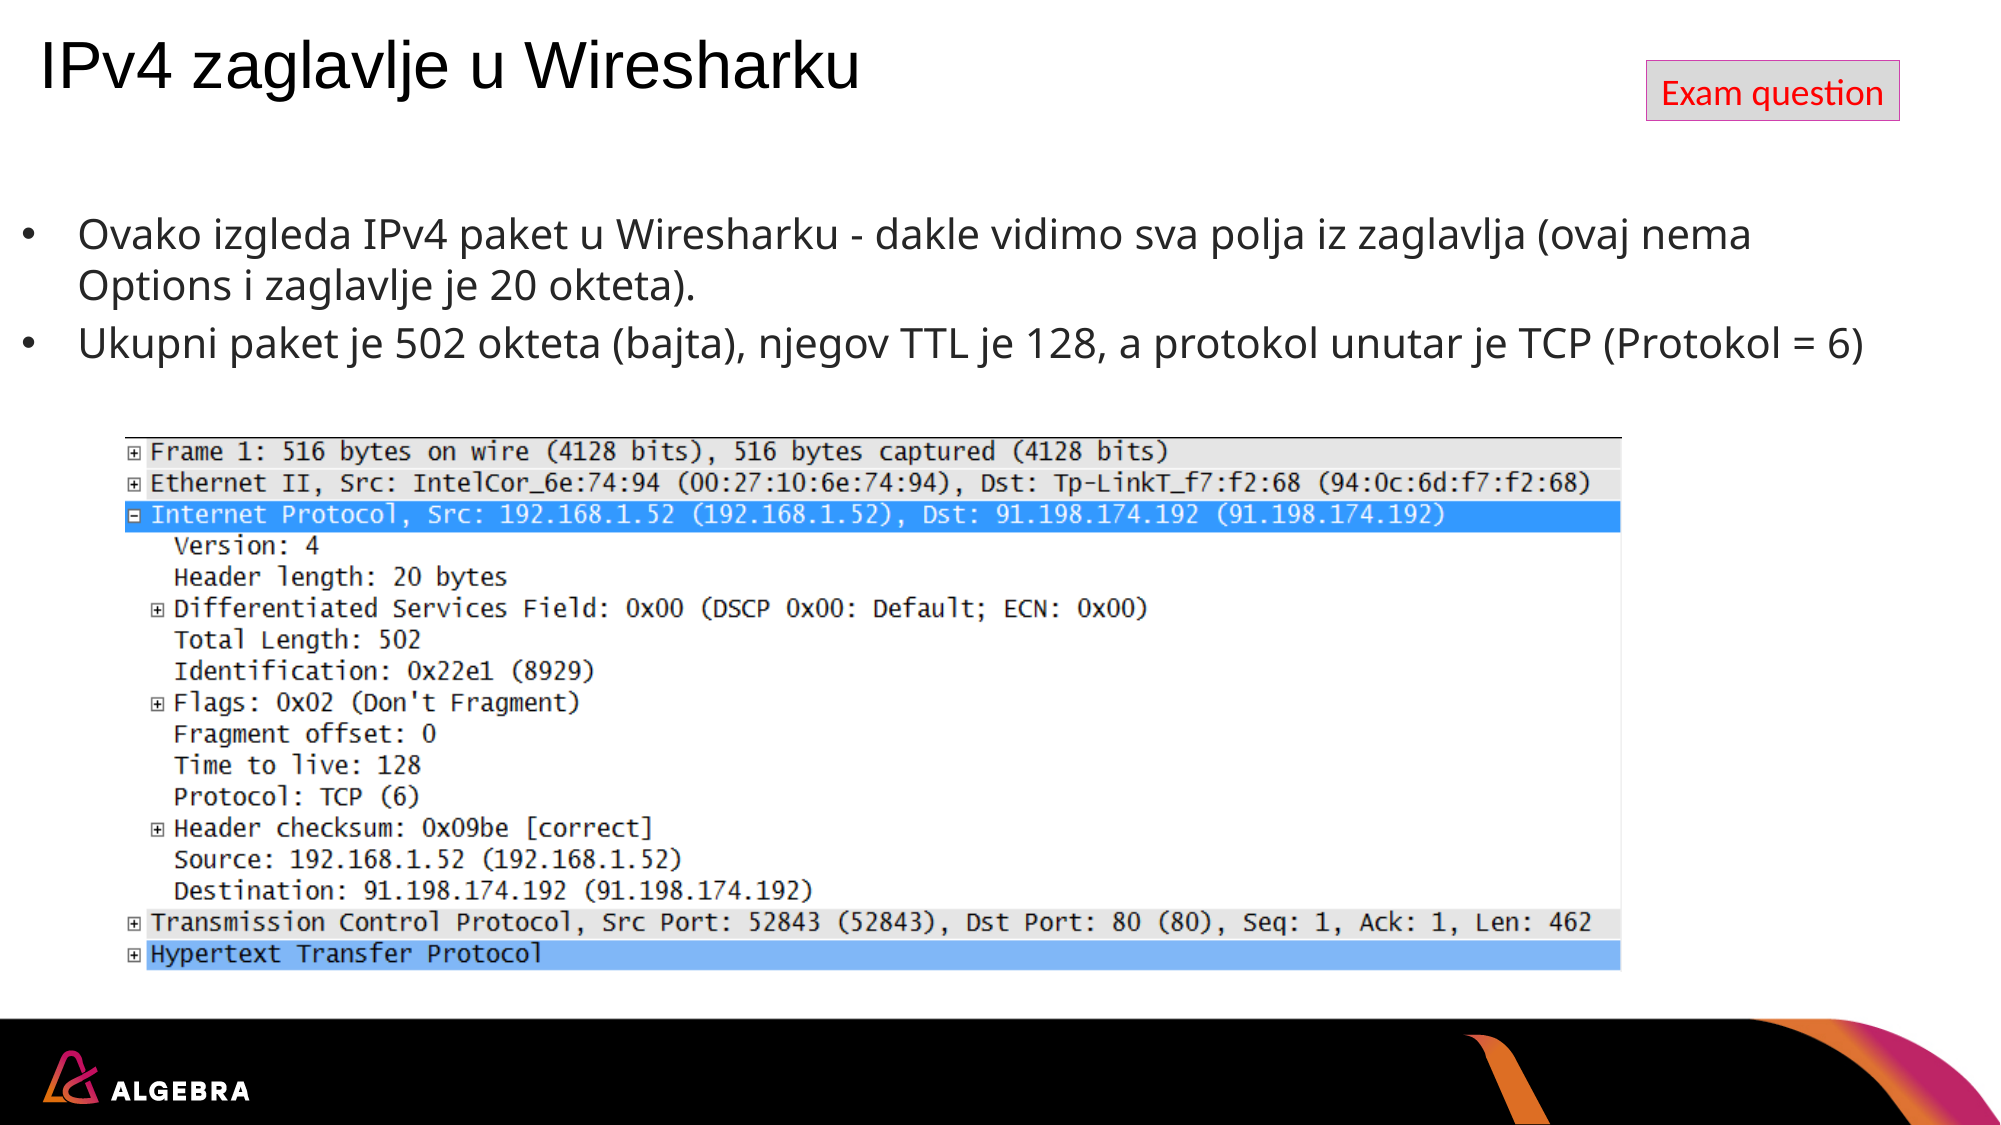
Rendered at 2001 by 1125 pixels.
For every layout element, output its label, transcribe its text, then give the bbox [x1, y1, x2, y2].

title IPv4 zaglavlje u Wiresharku [39, 23, 1989, 200]
picture [0, 0, 2001, 1125]
text_box Exam question [1646, 60, 1900, 121]
text_box Ovako izgleda IPv4 paket u Wiresharku - dakle vidimo sva polja iz zaglavlja (ovaj nema Options i zaglavlje je 20 okteta). Ukupni paket je 502 okteta (bajta), njegov TTL je 128, a protokol unutar je TCP (Protokol = 6) [21, 181, 1916, 375]
